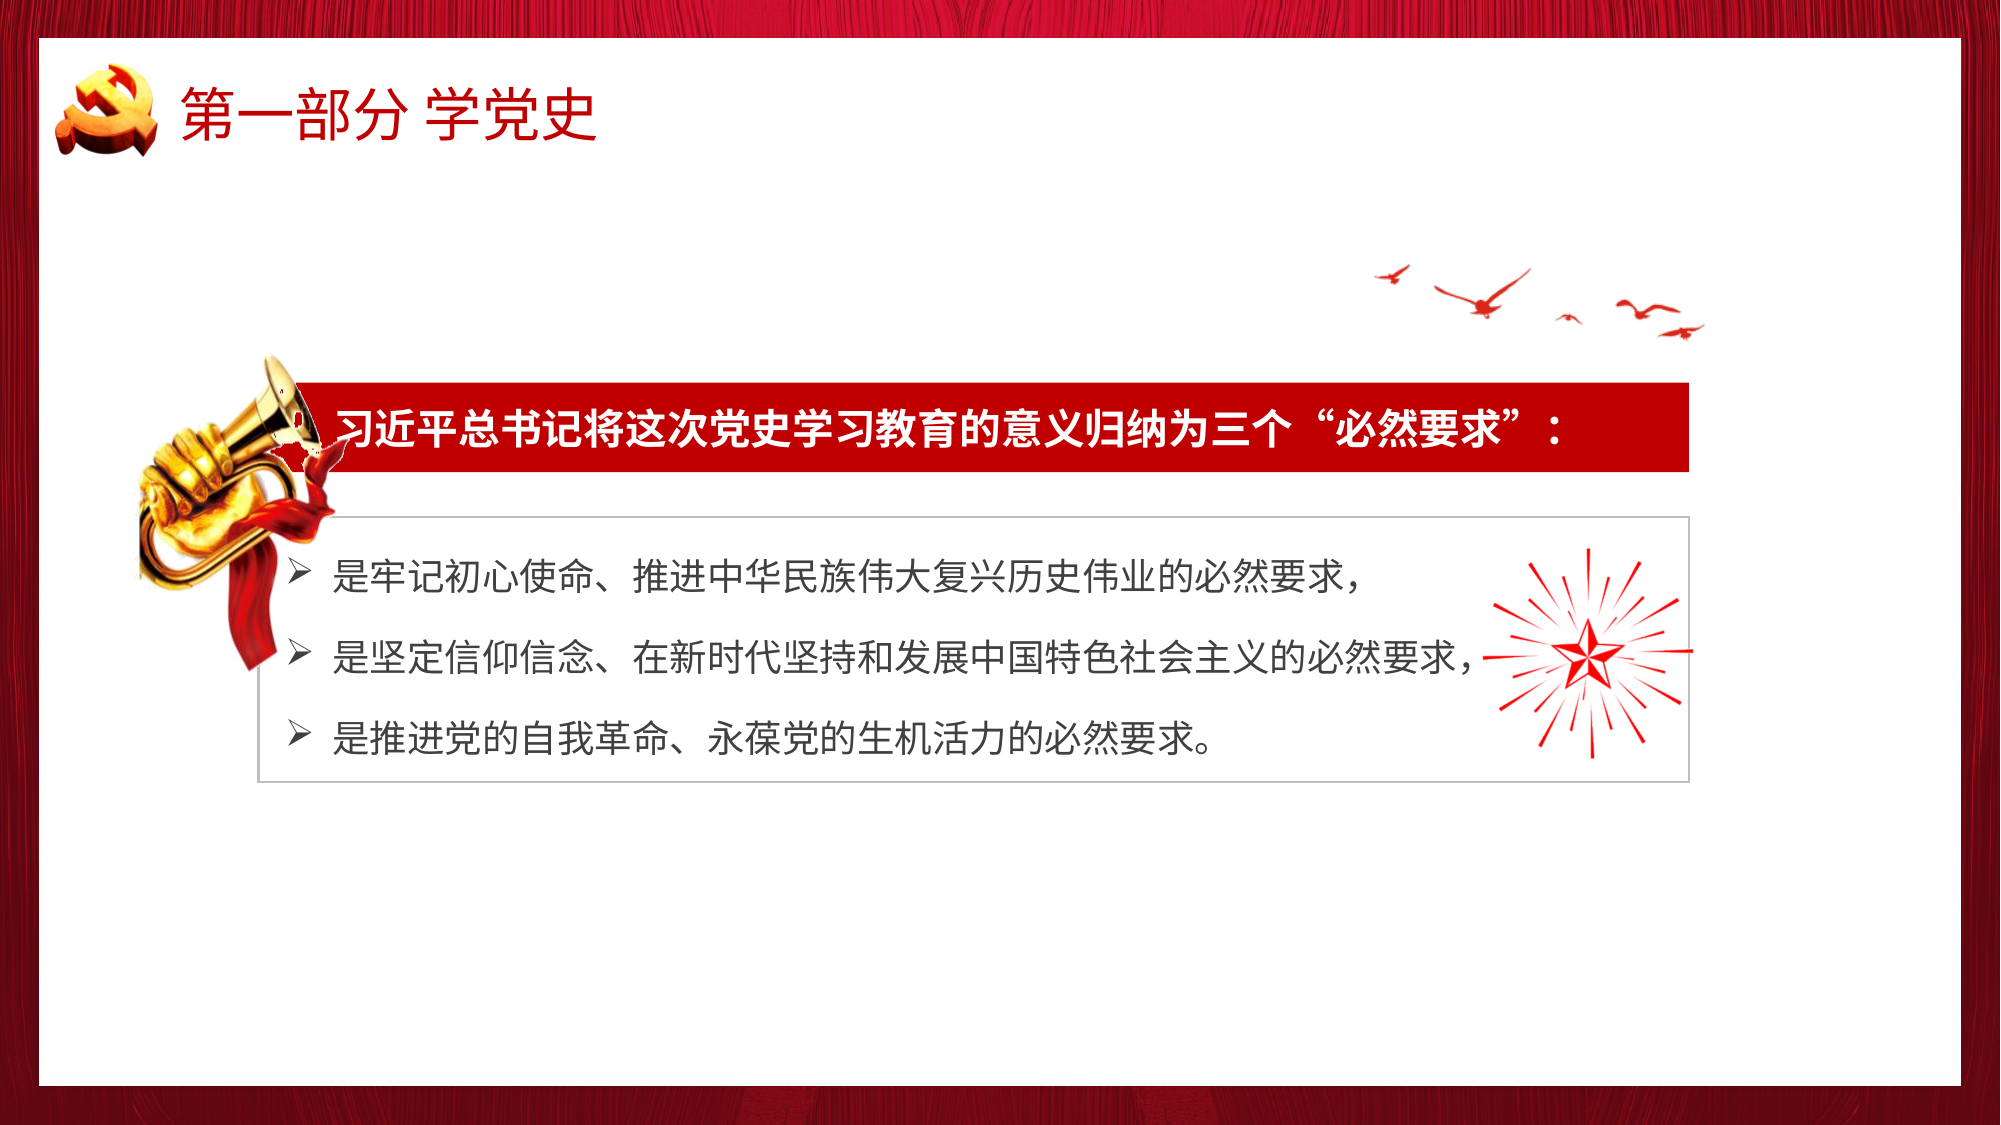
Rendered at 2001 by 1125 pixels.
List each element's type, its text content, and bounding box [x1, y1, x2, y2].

text_box 是牢记初心使命、推进中华民族伟大复兴历史伟业的必然要求， 是坚定信仰信念、在新时代坚持和发展中国特色社会主义的必然要求， 是推进党的自我革命、永葆党的生机活力的必然要求。 [420, 510, 1689, 516]
picture [0, 0, 2000, 1125]
text_box [257, 516, 1690, 783]
text_box 习近平总书记将这次党史学习教育的意义归纳为三个“必然要求”： [420, 382, 1690, 473]
